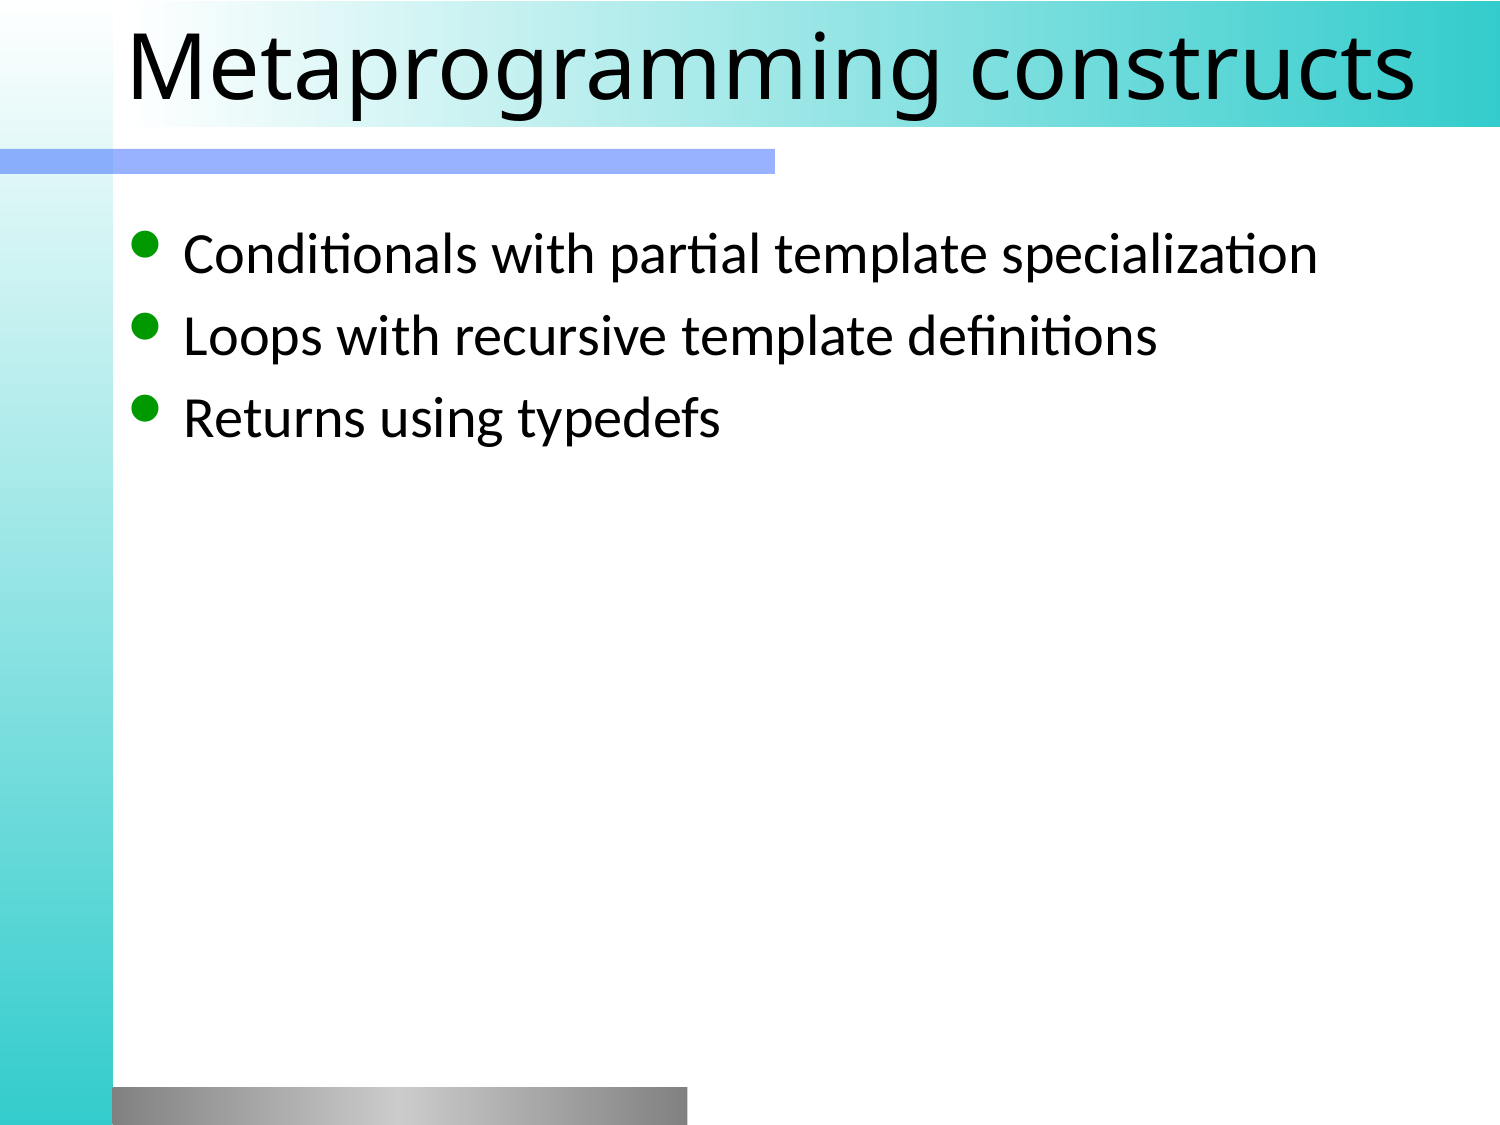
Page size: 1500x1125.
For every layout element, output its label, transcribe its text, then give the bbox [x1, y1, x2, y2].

title Metaprogramming constructs [110, 0, 1500, 126]
list Conditionals with partial template specialization Loops with recursive template definitions Returns using typedefs [112, 207, 1388, 1073]
